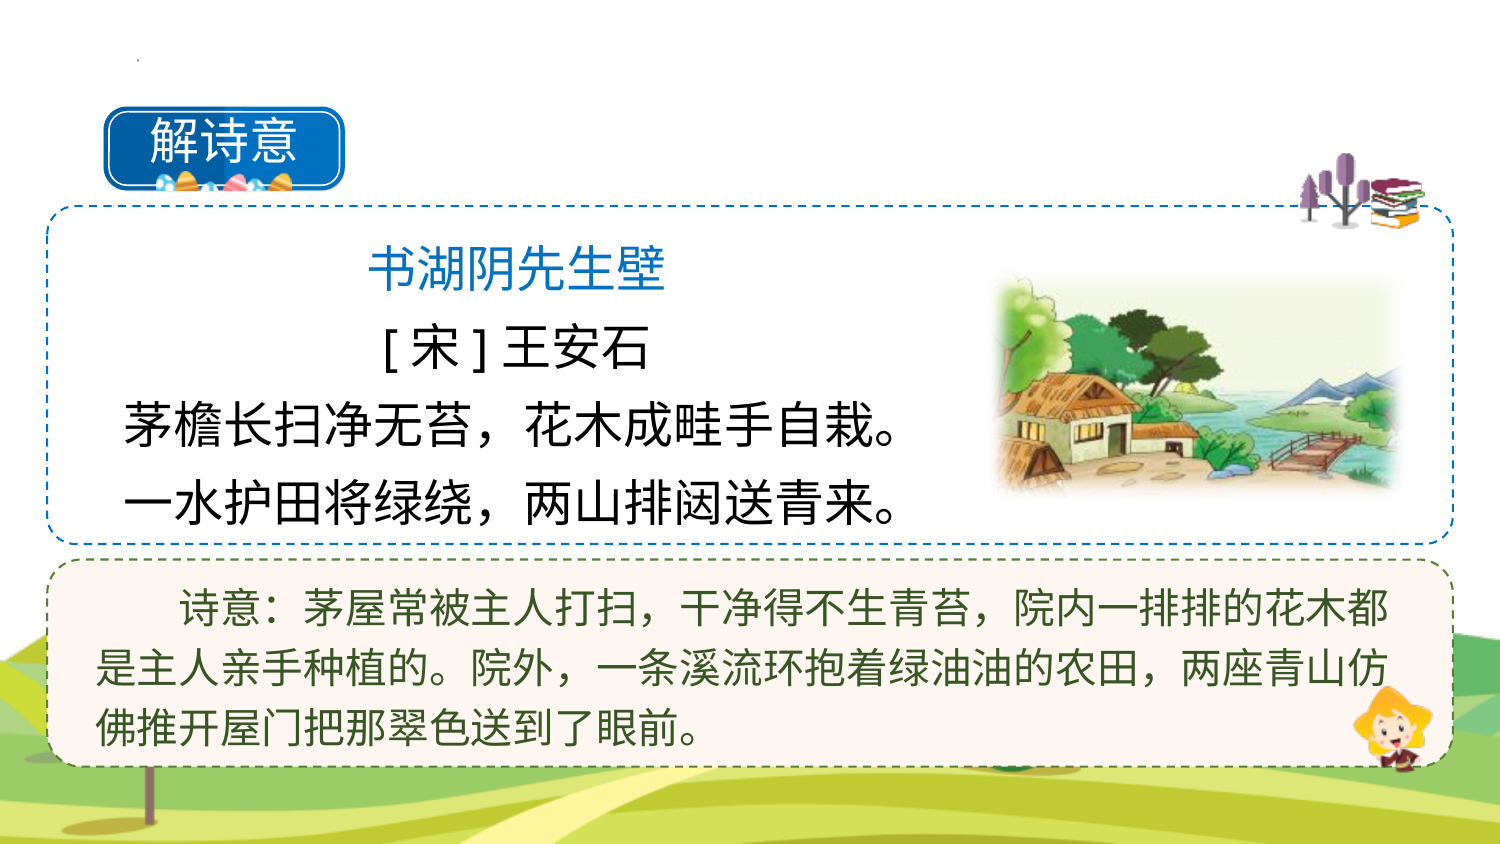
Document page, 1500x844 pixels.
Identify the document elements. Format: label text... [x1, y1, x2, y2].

text_box 书湖阴先生壁 [宋]王安石 茅檐长扫净无苔，花木成畦手自栽。 一水护田将绿绕，两山排闼送青来。 [109, 212, 924, 539]
picture [1299, 152, 1425, 229]
text_box [46, 205, 1454, 546]
picture [0, 601, 1500, 844]
picture [986, 264, 1408, 502]
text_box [47, 559, 1453, 779]
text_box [103, 102, 345, 191]
